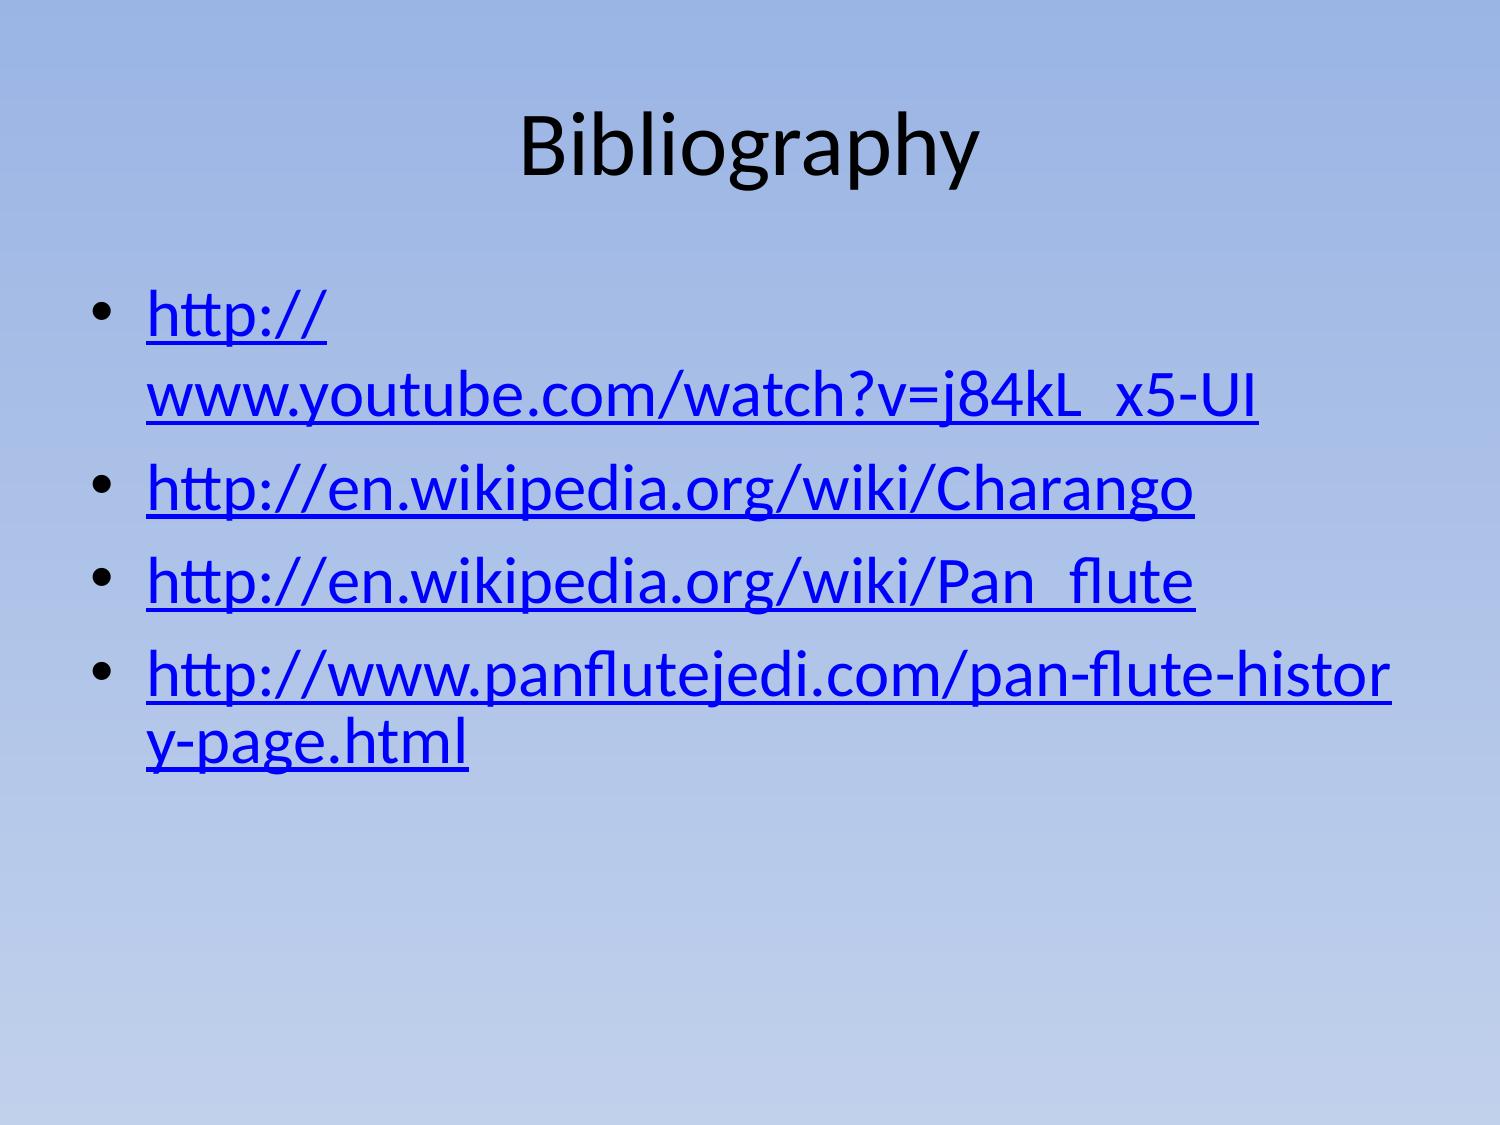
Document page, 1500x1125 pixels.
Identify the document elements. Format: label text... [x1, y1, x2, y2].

title Bibliography [75, 45, 1425, 233]
list http://www.youtube.com/watch?v=j84kL_x5-UI http://en.wikipedia.org/wiki/Charango http://en.wikipedia.org/wiki/Pan_flute http://www.panflutejedi.com/pan-flute-history-page.html [75, 262, 1425, 1005]
